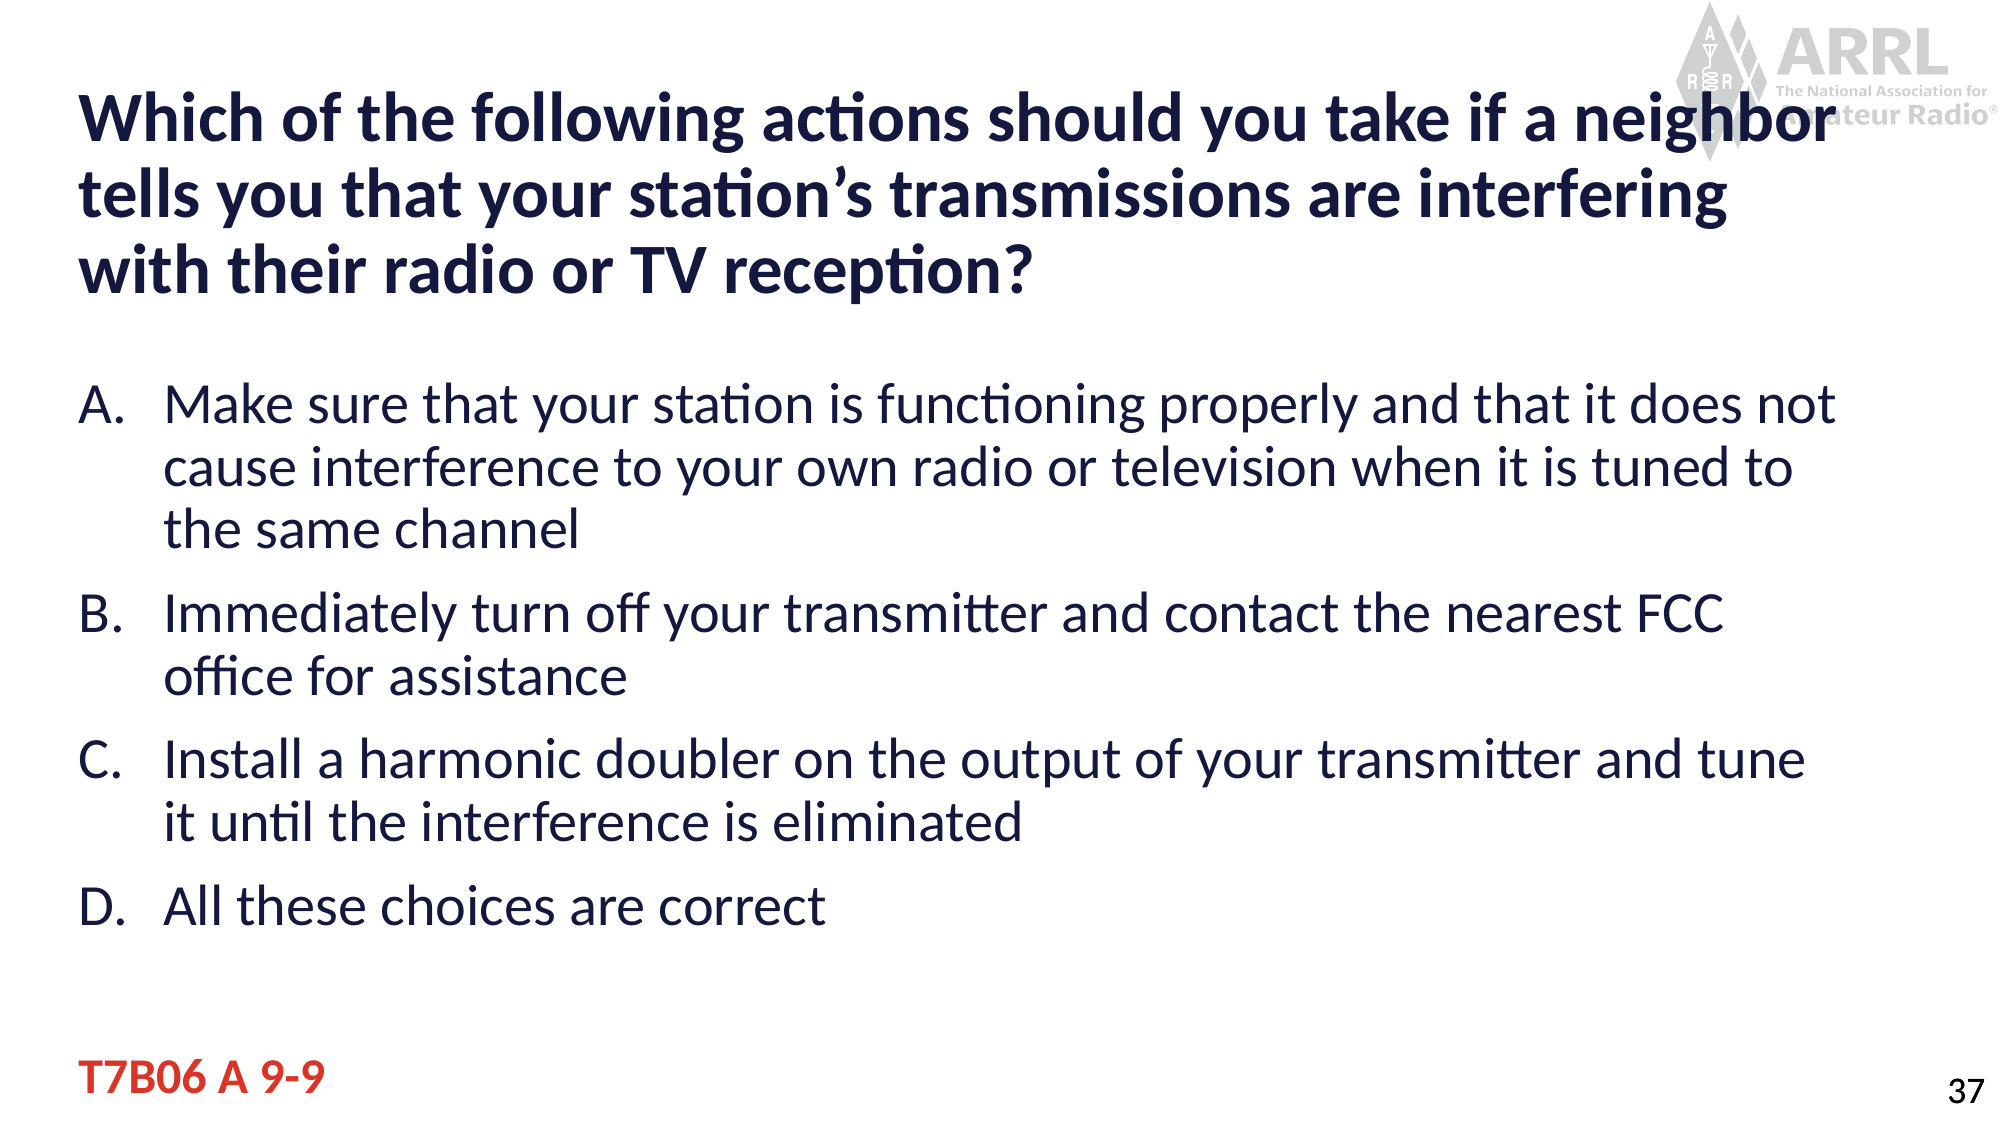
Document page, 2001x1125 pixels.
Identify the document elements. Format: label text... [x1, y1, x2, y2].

title Which of the following actions should you take if a neighbor tells you that your station’s transmissions are interfering with their radio or TV reception? [63, 44, 1863, 345]
text_box T7B06 A 9-9 [63, 1036, 921, 1112]
list Make sure that your station is functioning properly and that it does not cause interference to your own radio or television when it is tuned to the same channel Immediately turn off your transmitter and contact the nearest FCC office for assistance Install a harmonic doubler on the output of your transmitter and tune it until the interference is eliminated All these choices are correct [63, 365, 1863, 989]
picture [1674, 0, 2000, 164]
